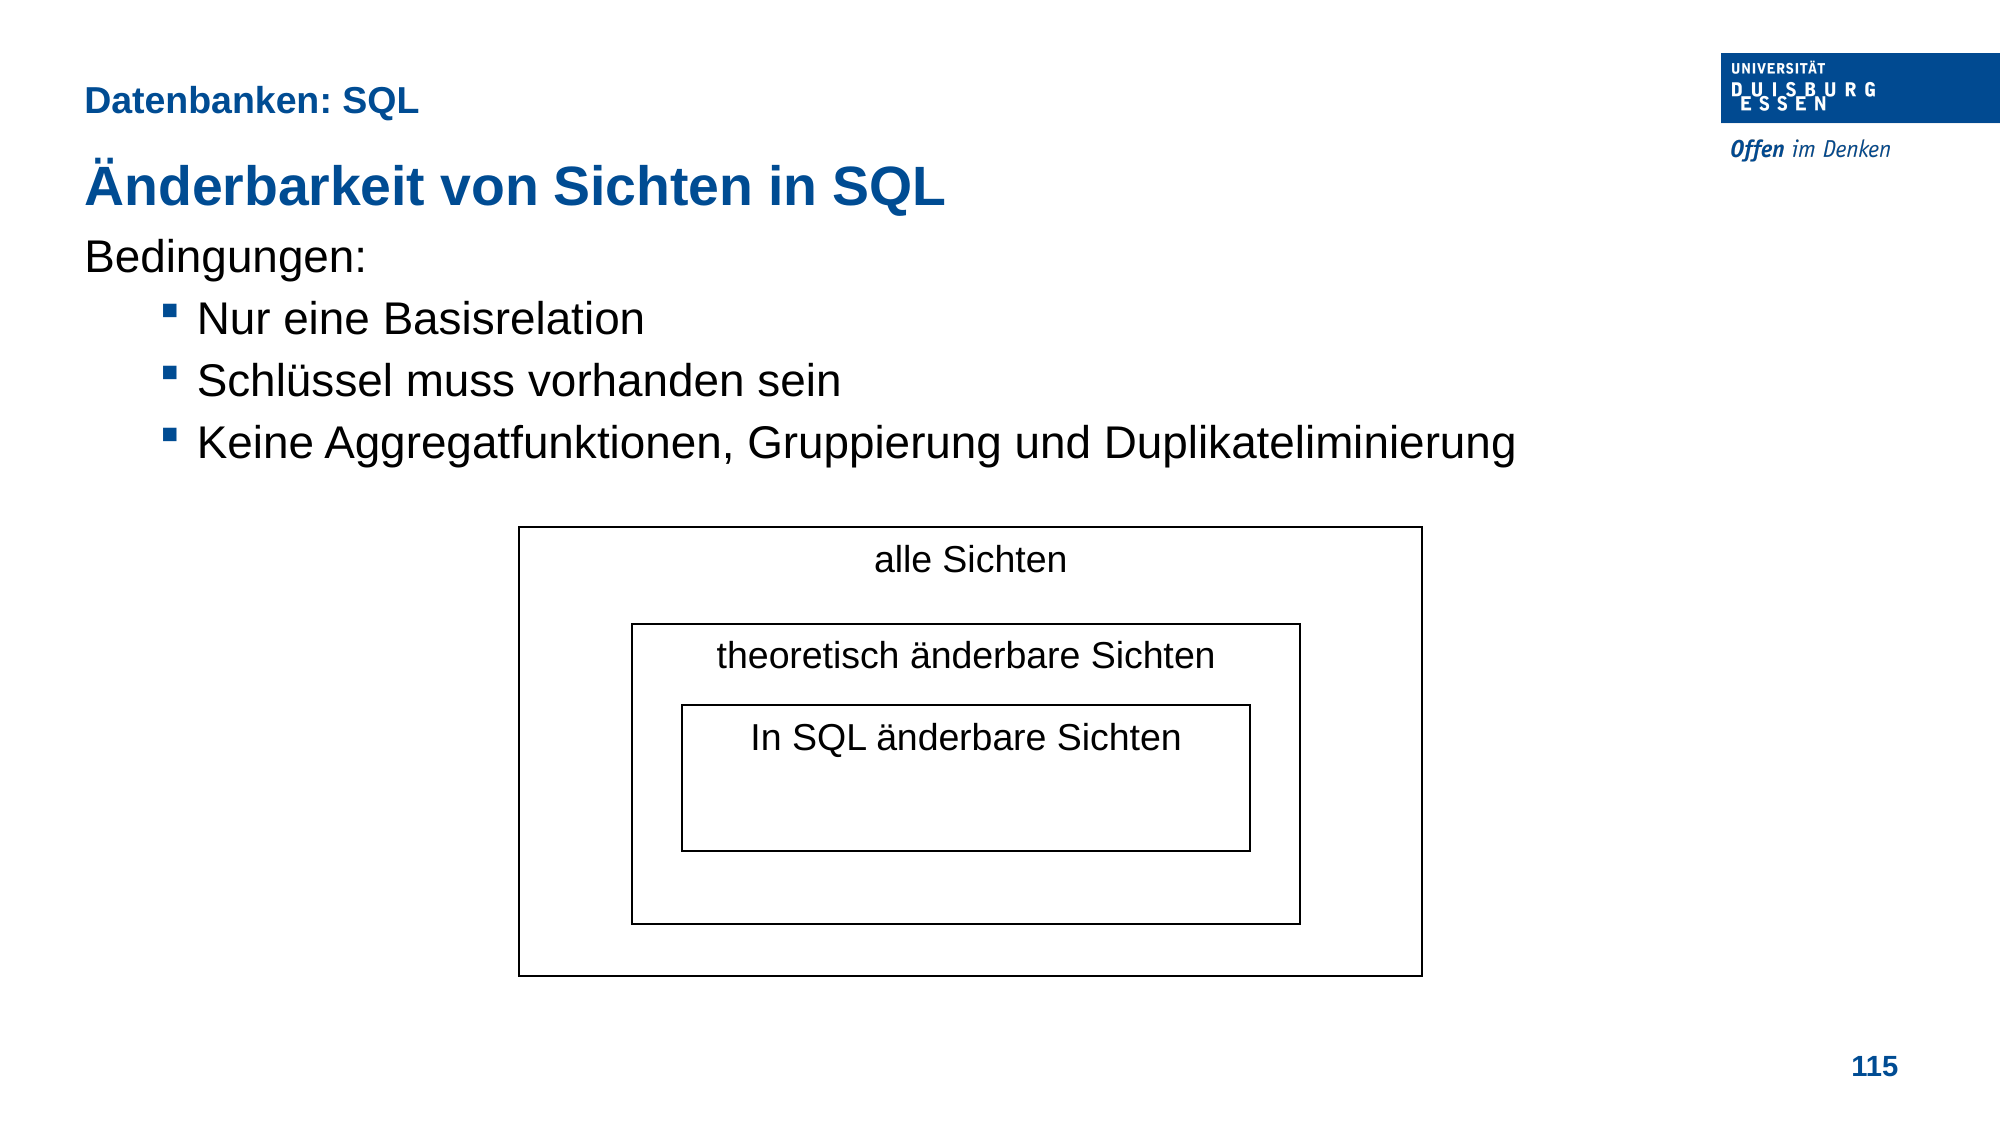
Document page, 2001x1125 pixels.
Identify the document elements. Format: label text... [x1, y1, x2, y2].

list Bedingungen: Nur eine Basisrelation Schlüssel muss vorhanden sein Keine Aggregatfunktionen, Gruppierung und Duplikateliminierung [84, 225, 1694, 1040]
list Datenbanken: SQL [84, 81, 1694, 122]
text_box In SQL änderbare Sichten [681, 704, 1251, 852]
slide_number 115 [1677, 1039, 1914, 1081]
list Änderbarkeit von Sichten in SQL [84, 150, 1694, 225]
text_box alle Sichten [518, 526, 1423, 977]
text_box theoretisch änderbare Sichten [631, 623, 1301, 925]
picture [1721, 53, 2000, 162]
